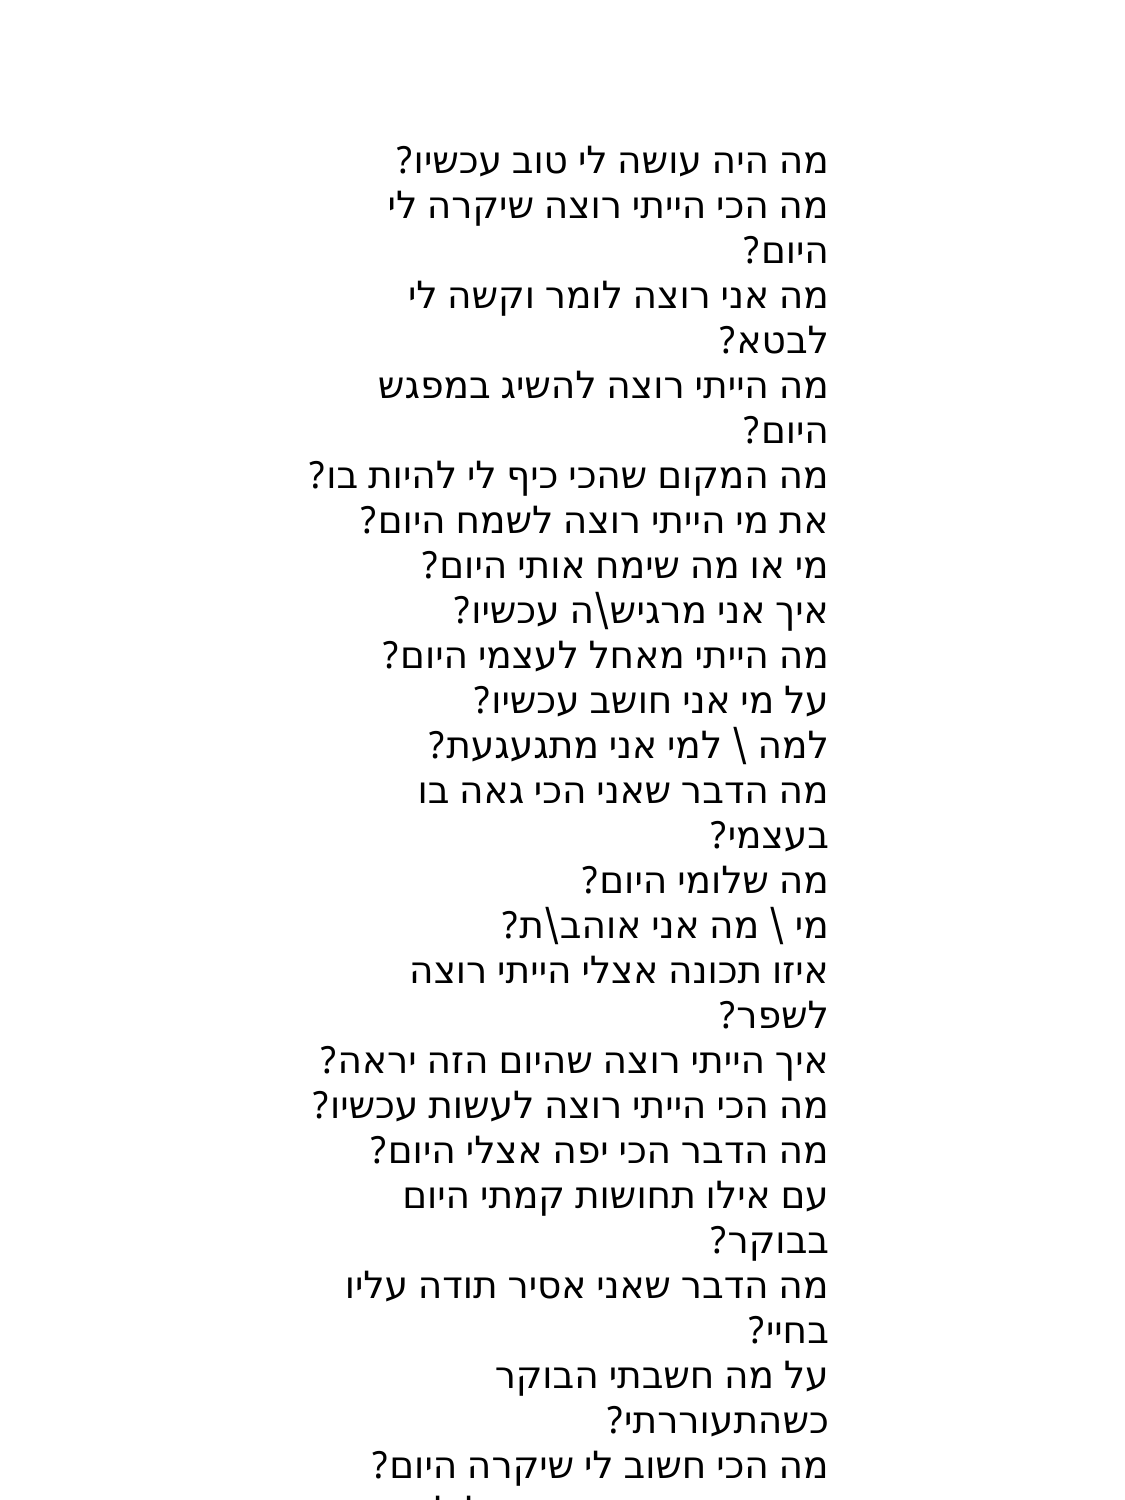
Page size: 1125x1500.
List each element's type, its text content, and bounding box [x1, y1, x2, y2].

text_box מה היה עושה לי טוב עכשיו? מה הכי הייתי רוצה שיקרה לי היום? מה אני רוצה לומר וקשה לי לבטא? מה הייתי רוצה להשיג במפגש היום? מה המקום שהכי כיף לי להיות בו? את מי הייתי רוצה לשמח היום? מי או מה שימח אותי היום? איך אני מרגיש\ה עכשיו? מה הייתי מאחל לעצמי היום? על מי אני חושב עכשיו? למה \ למי אני מתגעגעת? מה הדבר שאני הכי גאה בו בעצמי? מה שלומי היום? מי \ מה אני אוהב\ת? איזו תכונה אצלי הייתי רוצה לשפר? איך הייתי רוצה שהיום הזה יראה? מה הכי הייתי רוצה לעשות עכשיו? מה הדבר הכי יפה אצלי היום? עם אילו תחושות קמתי היום בבוקר? מה הדבר שאני אסיר תודה עליו בחיי? על מה חשבתי הבוקר כשהתעוררתי? מה הכי חשוב לי שיקרה היום? איזה צעד אמיץ אני יכול לעשות היום? איפה אני מרגיש הכי בטוח? איפה אני מרגיש הכי בנוח? [281, 83, 844, 1500]
